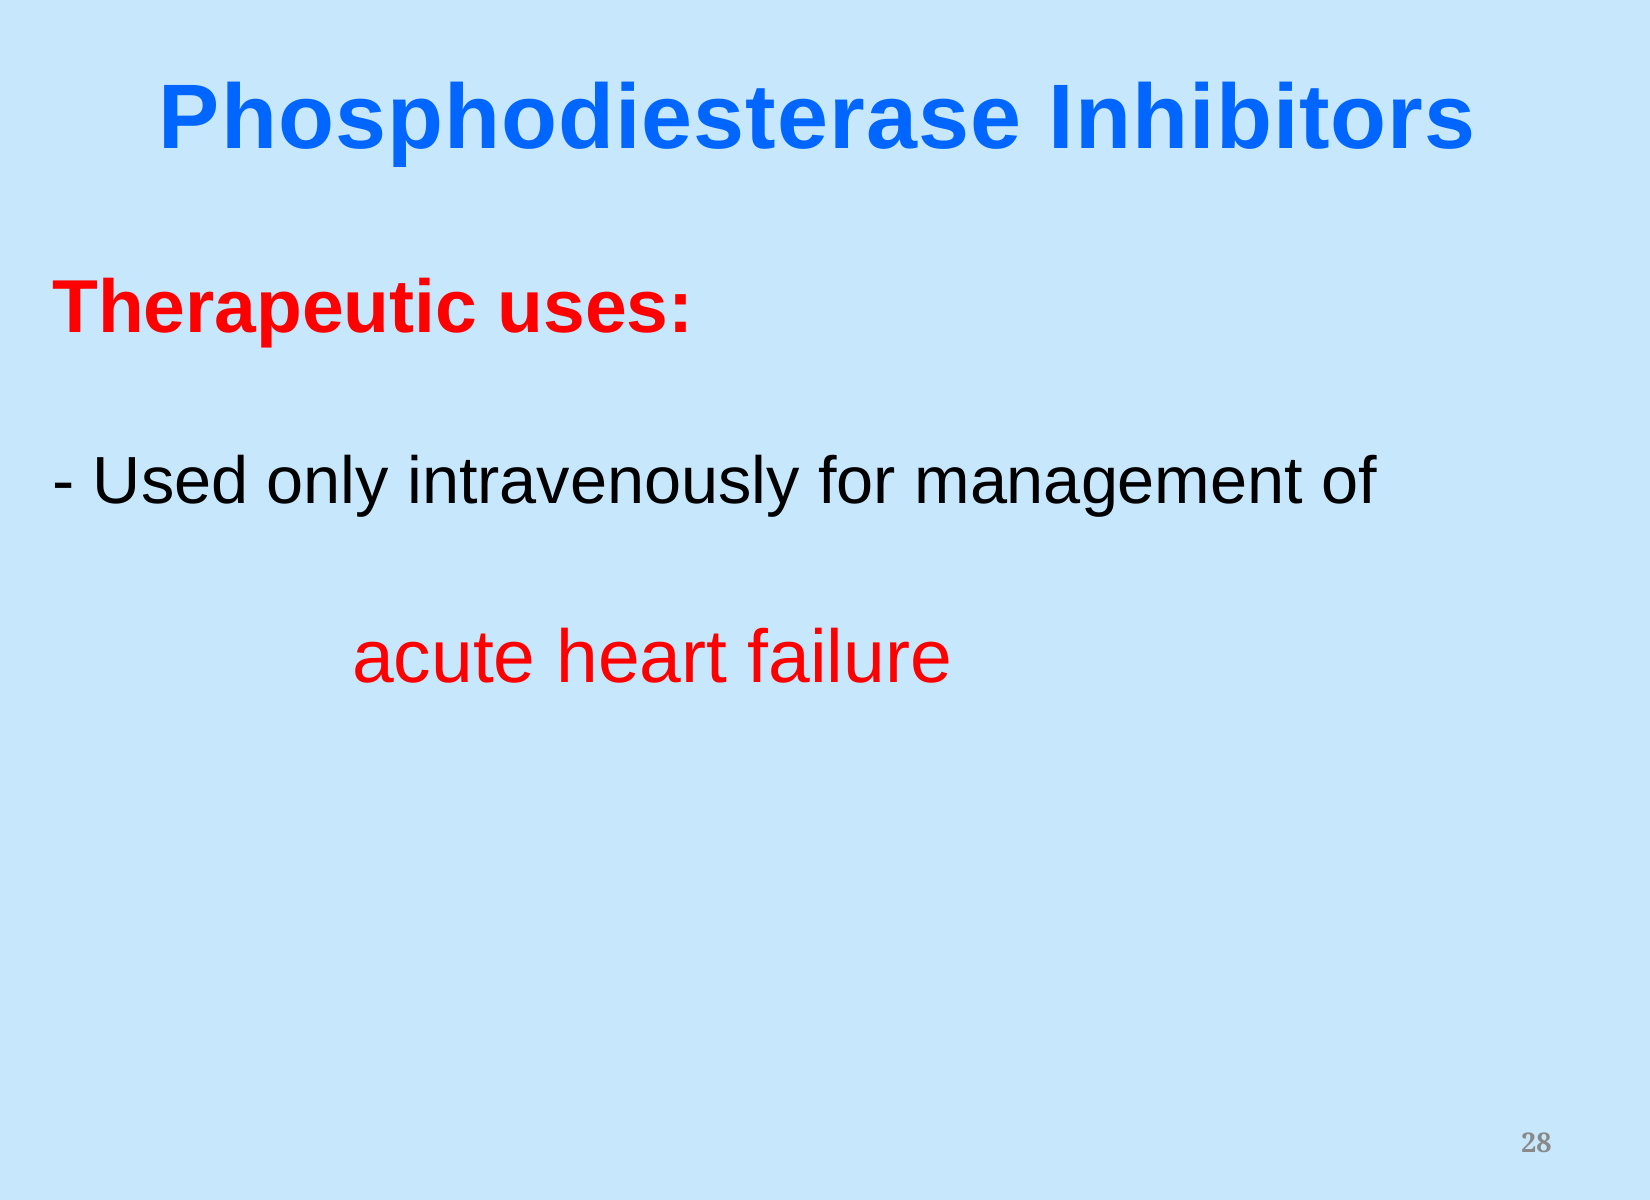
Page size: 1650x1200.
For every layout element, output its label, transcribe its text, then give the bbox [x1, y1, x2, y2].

slide_number 28 [1182, 1112, 1568, 1176]
text_box Phosphodiesterase Inhibitors Therapeutic uses: - Used only intravenously for management of acute heart failure [37, 49, 1600, 985]
